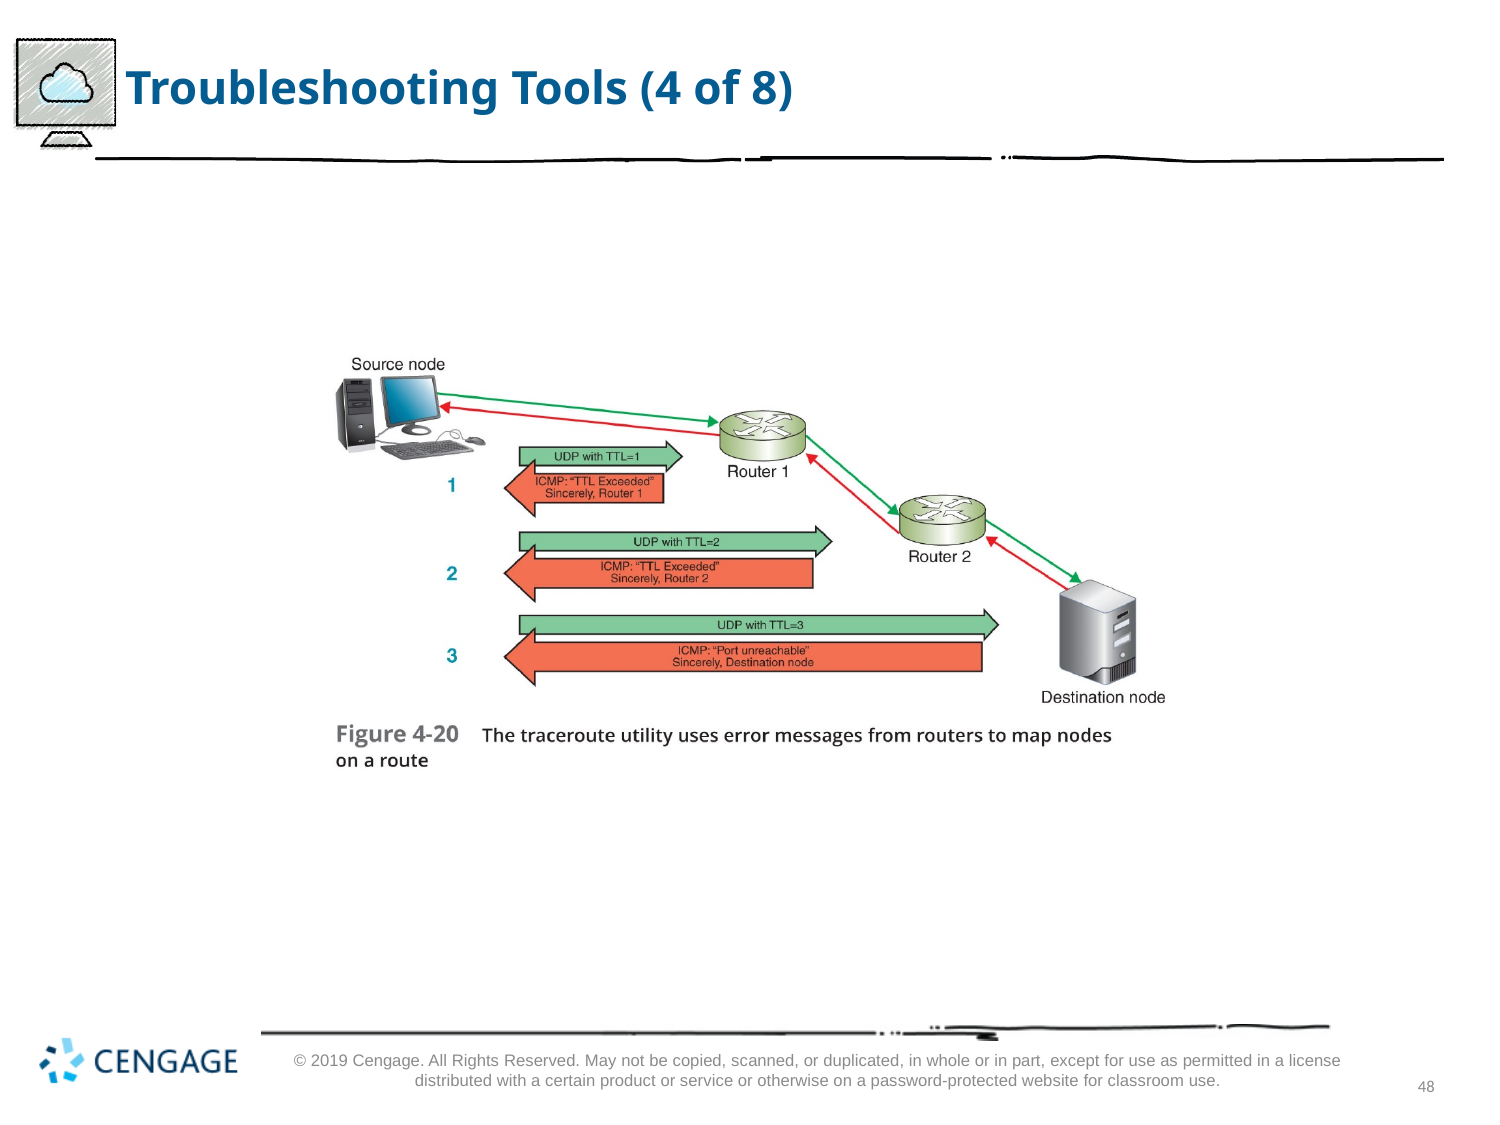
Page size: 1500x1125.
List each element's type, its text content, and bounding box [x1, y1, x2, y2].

picture [332, 355, 1167, 770]
picture [261, 1024, 1331, 1041]
picture [19, 1024, 250, 1096]
picture [13, 36, 117, 151]
footer © 2019 Cengage. All Rights Reserved. May not be copied, scanned, or duplicated, in whole or in part, except for use as permitted in a license distributed with a certain product or service or otherwise on a password-protected website for classroom use. [262, 1050, 1375, 1091]
title Troubleshooting Tools (4 of 8) [125, 66, 1442, 116]
picture [95, 155, 1444, 163]
